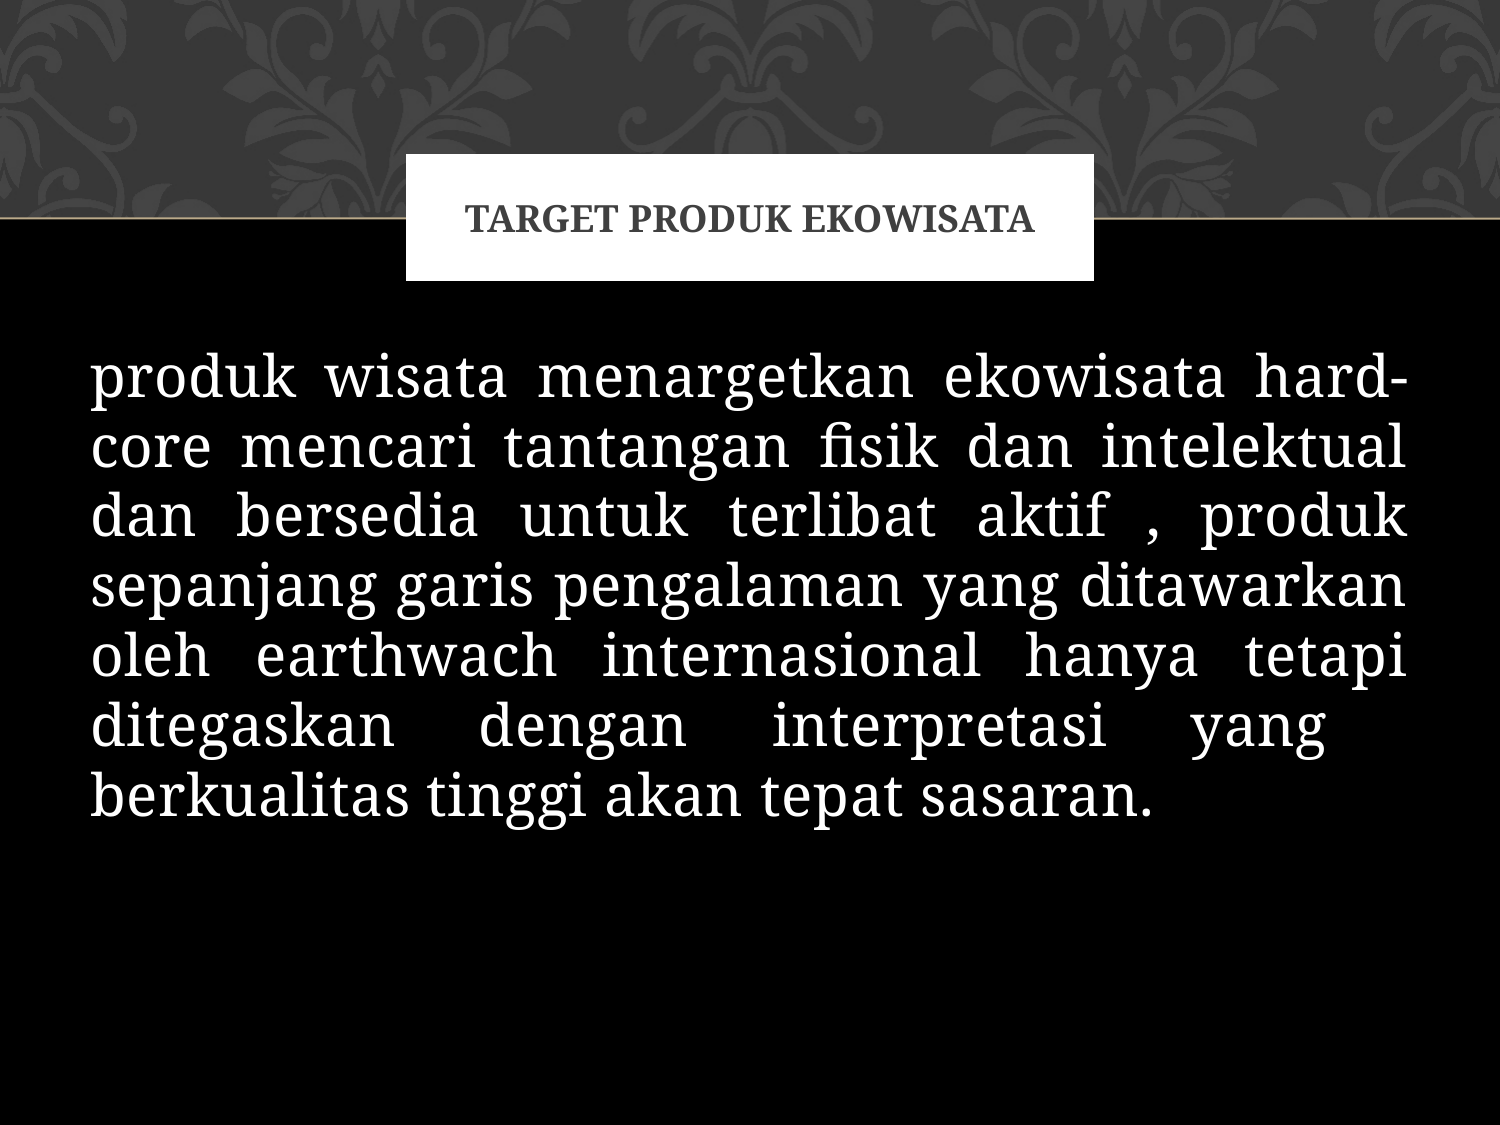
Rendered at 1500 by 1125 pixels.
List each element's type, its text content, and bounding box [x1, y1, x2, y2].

title Target produk ekowisata [406, 154, 1094, 281]
list produk wisata menargetkan ekowisata hard-core mencari tantangan fisik dan intelektual dan bersedia untuk terlibat aktif , produk sepanjang garis pengalaman yang ditawarkan oleh earthwach internasional hanya tetapi ditegaskan dengan interpretasi yang berkualitas tinggi akan tepat sasaran. [75, 331, 1425, 1000]
